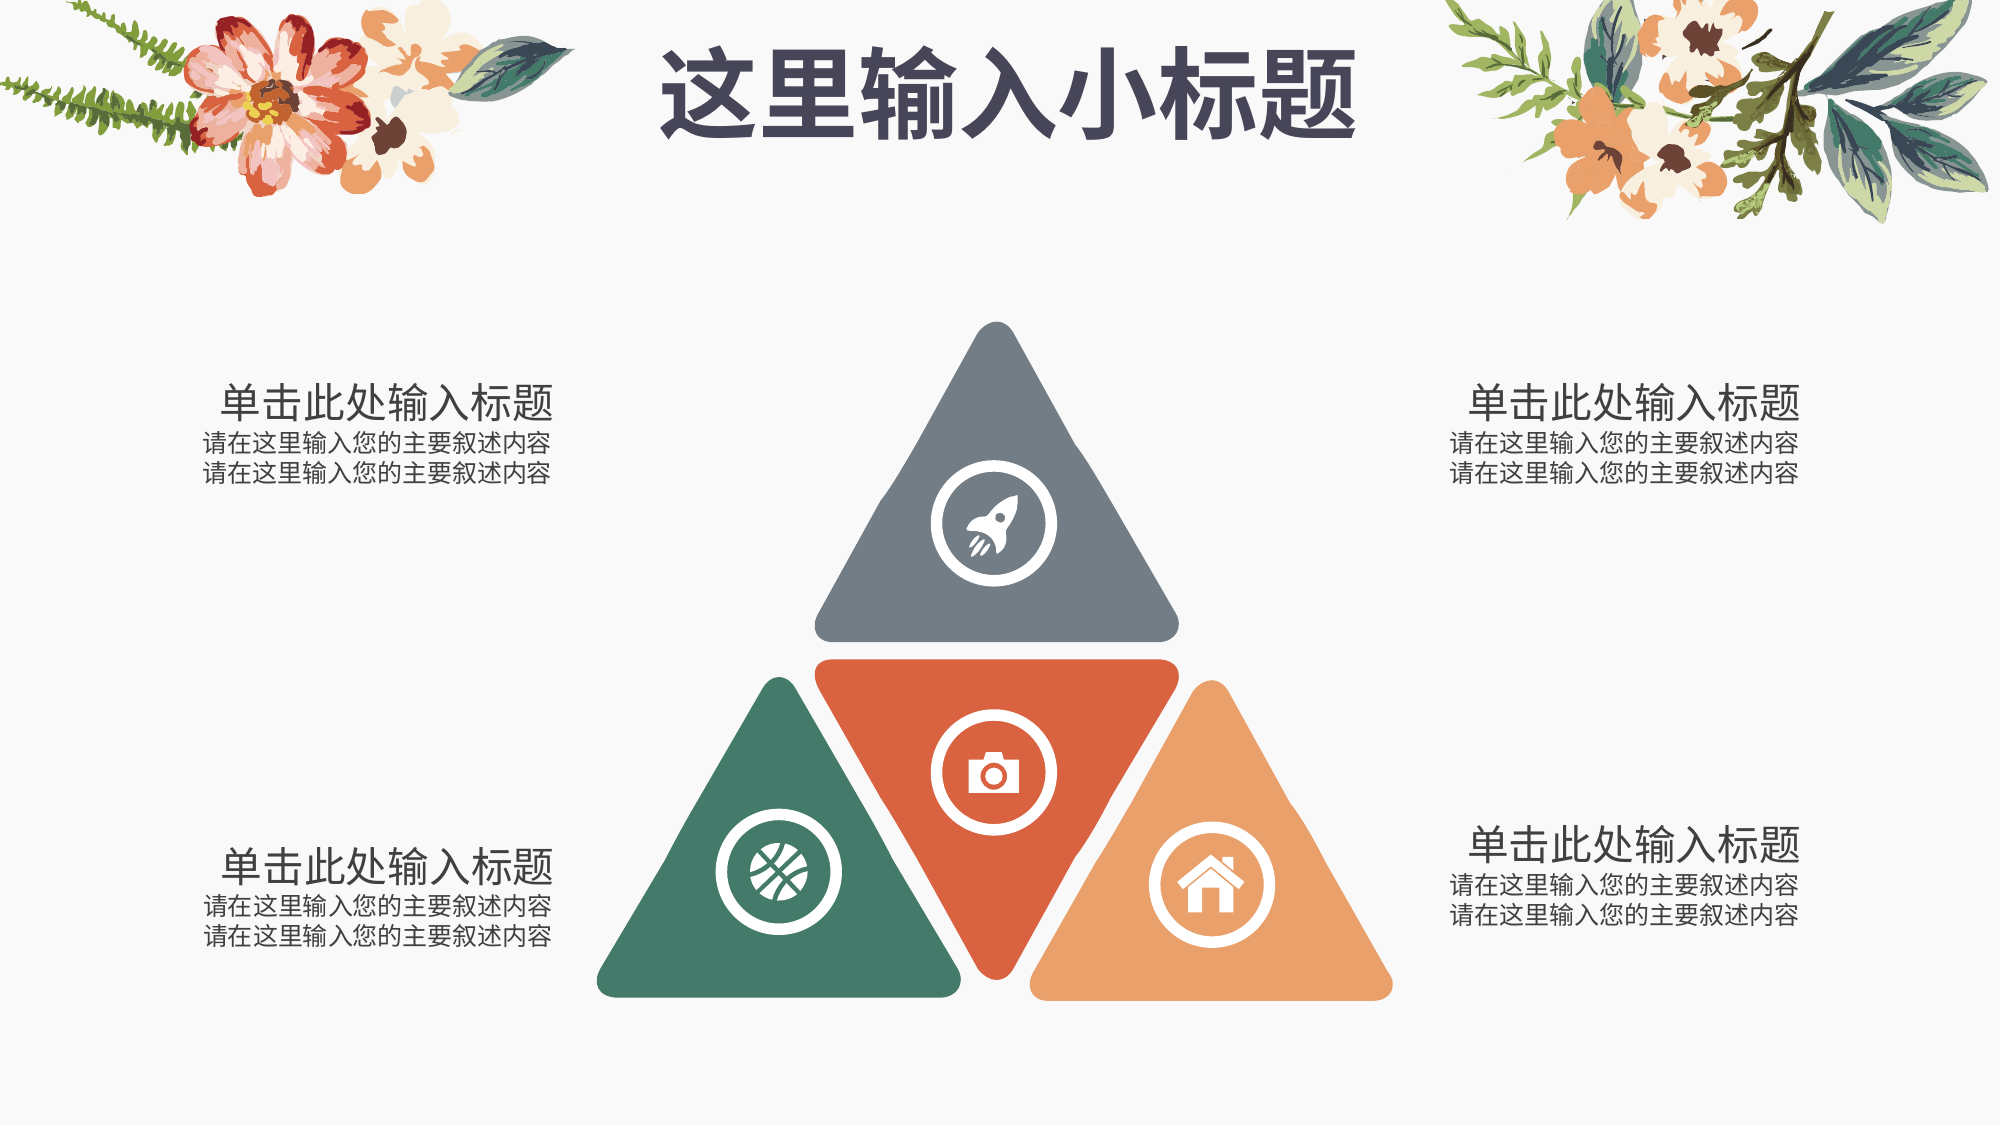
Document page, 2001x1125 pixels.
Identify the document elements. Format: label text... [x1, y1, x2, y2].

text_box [930, 460, 1058, 587]
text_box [1148, 821, 1276, 948]
text_box [1029, 680, 1393, 1001]
text_box 单击此处输入标题 请在这里输入您的主要叙述内容 请在这里输入您的主要叙述内容 [187, 369, 569, 575]
text_box 单击此处输入标题 请在这里输入您的主要叙述内容 请在这里输入您的主要叙述内容 [1434, 369, 1816, 575]
text_box 单击此处输入标题 请在这里输入您的主要叙述内容 请在这里输入您的主要叙述内容 [1434, 811, 1816, 1017]
text_box [596, 677, 961, 998]
text_box 这里输入小标题 [643, 23, 1374, 159]
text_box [930, 709, 1058, 836]
text_box 单击此处输入标题 请在这里输入您的主要叙述内容 请在这里输入您的主要叙述内容 [188, 833, 570, 1038]
picture [0, 0, 577, 197]
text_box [715, 808, 842, 935]
text_box [814, 321, 1179, 643]
picture [1441, 0, 1990, 224]
text_box [814, 659, 1179, 980]
